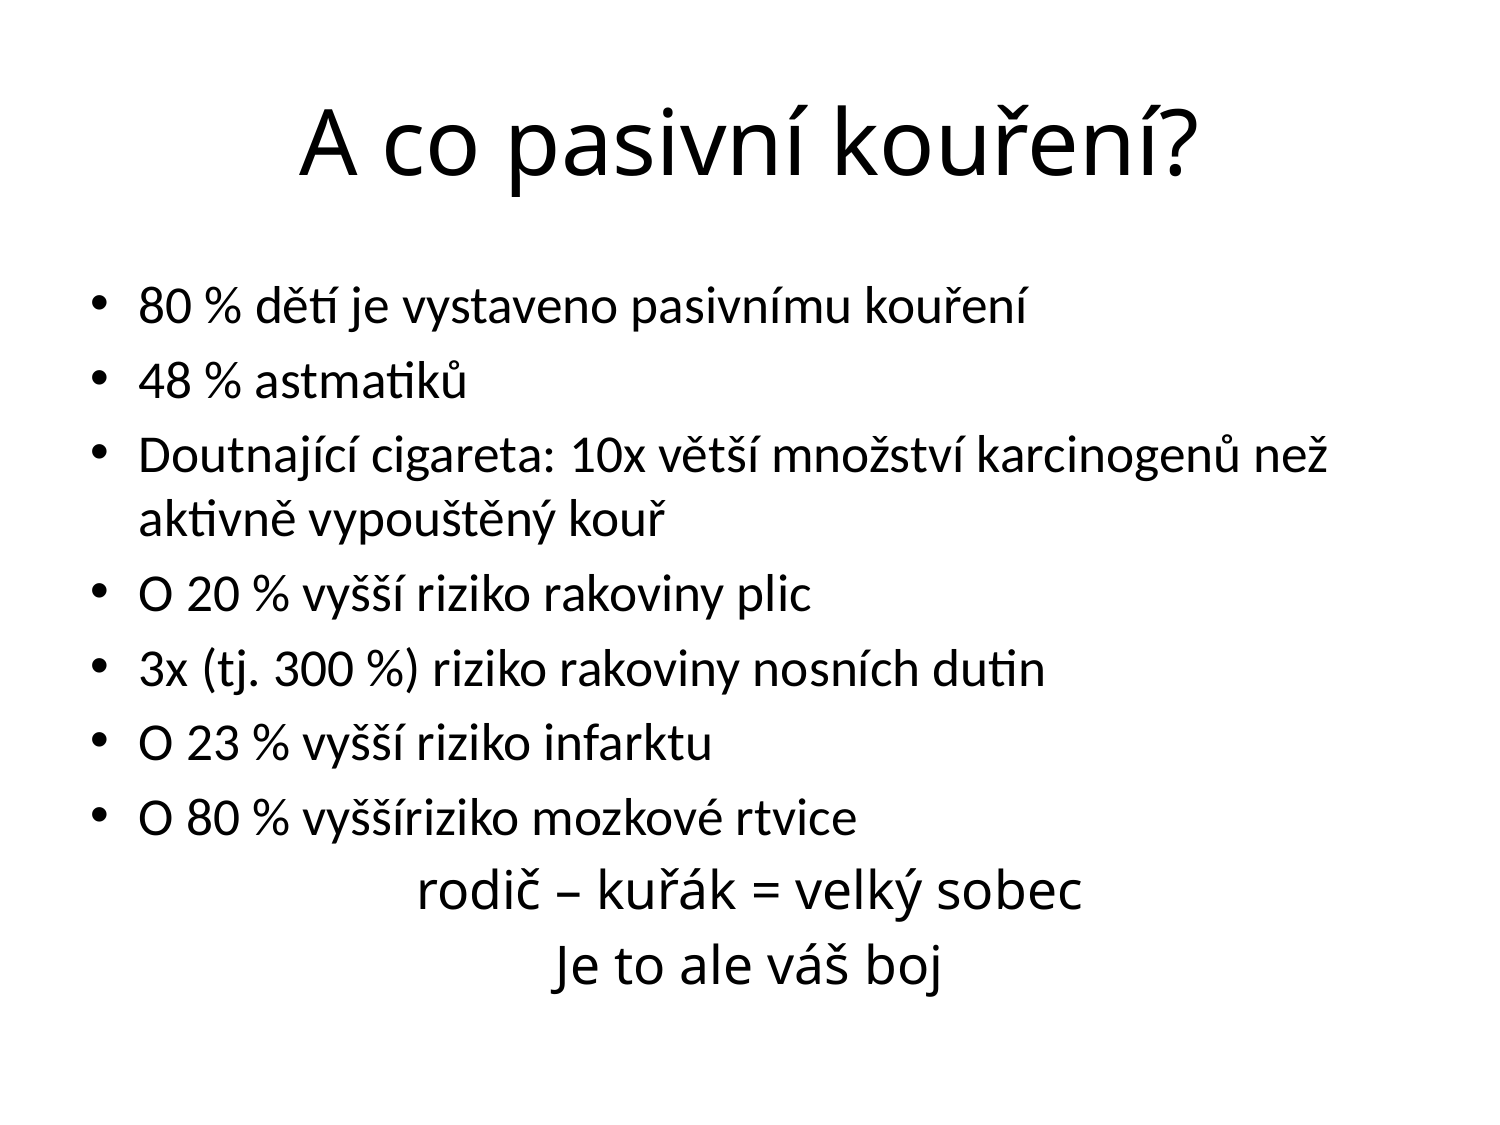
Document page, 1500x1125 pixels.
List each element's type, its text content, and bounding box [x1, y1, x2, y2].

title A co pasivní kouření? [75, 45, 1425, 233]
list 80 % dětí je vystaveno pasivnímu kouření 48 % astmatiků Doutnající cigareta: 10x větší množství karcinogenů než aktivně vypouštěný kouř O 20 % vyšší riziko rakoviny plic 3x (tj. 300 %) riziko rakoviny nosních dutin O 23 % vyšší riziko infarktu O 80 % vyššíriziko mozkové rtvice rodič – kuřák = velký sobec Je to ale váš boj [75, 262, 1425, 1005]
